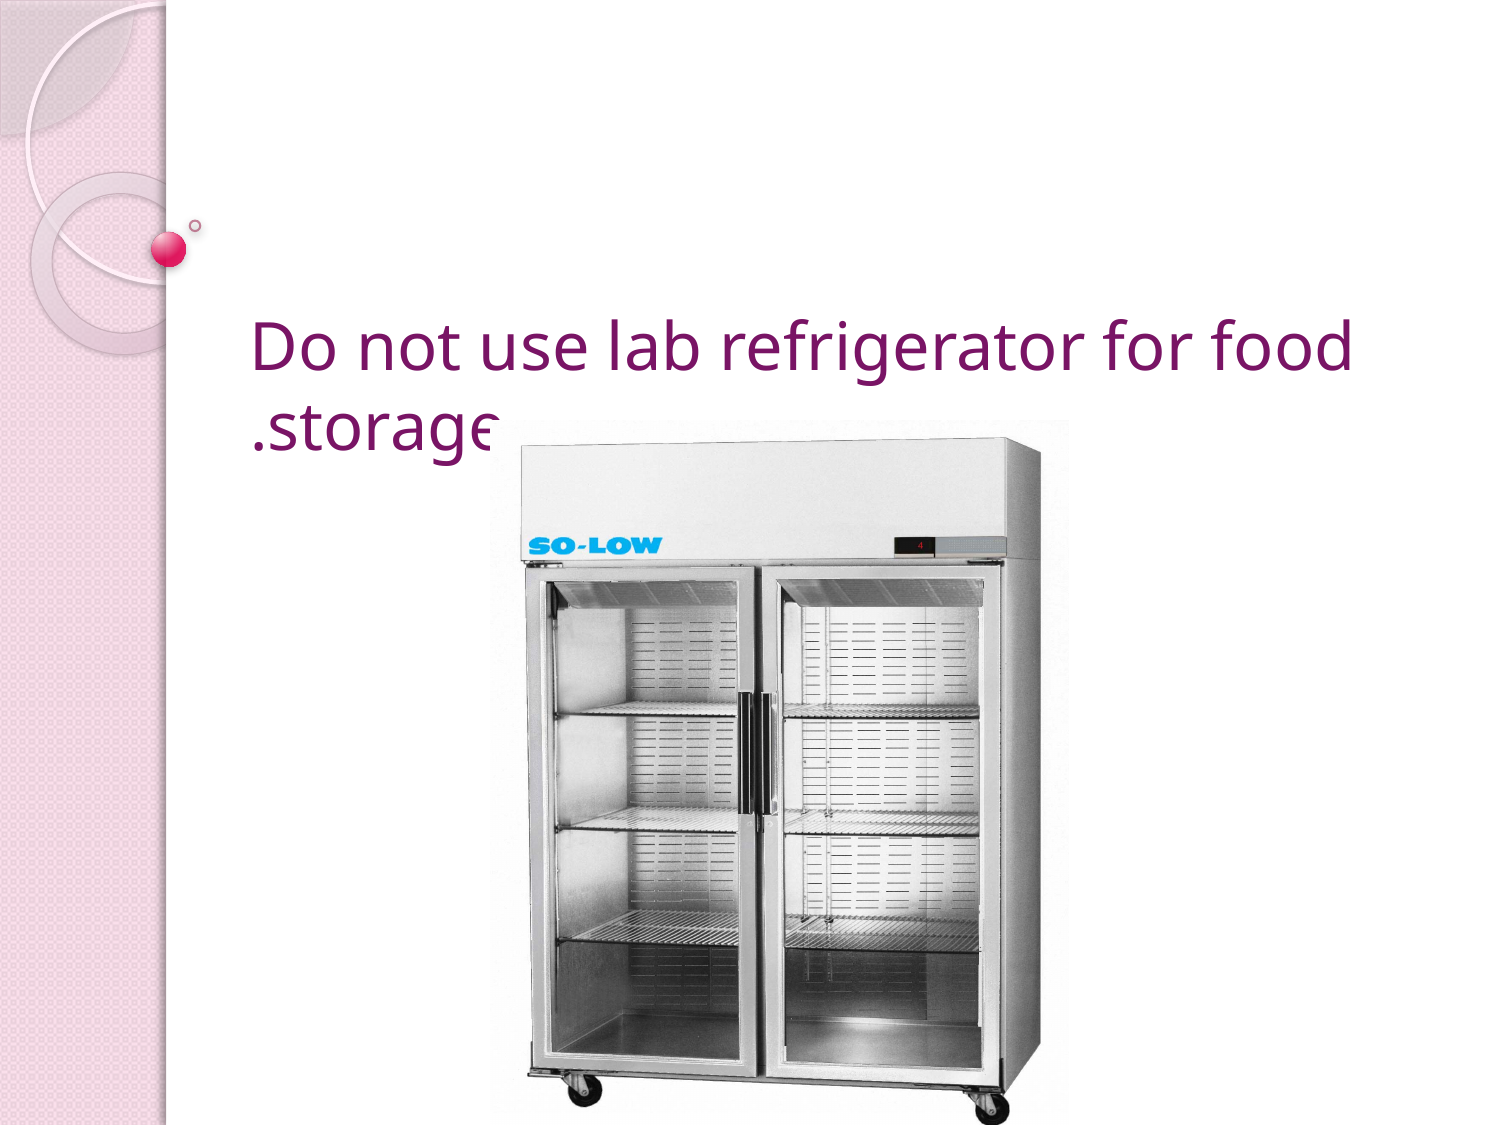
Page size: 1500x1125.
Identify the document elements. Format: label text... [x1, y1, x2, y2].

subtitle Do not use lab refrigerator for food storage. [234, 303, 1450, 591]
picture [489, 420, 1070, 1125]
